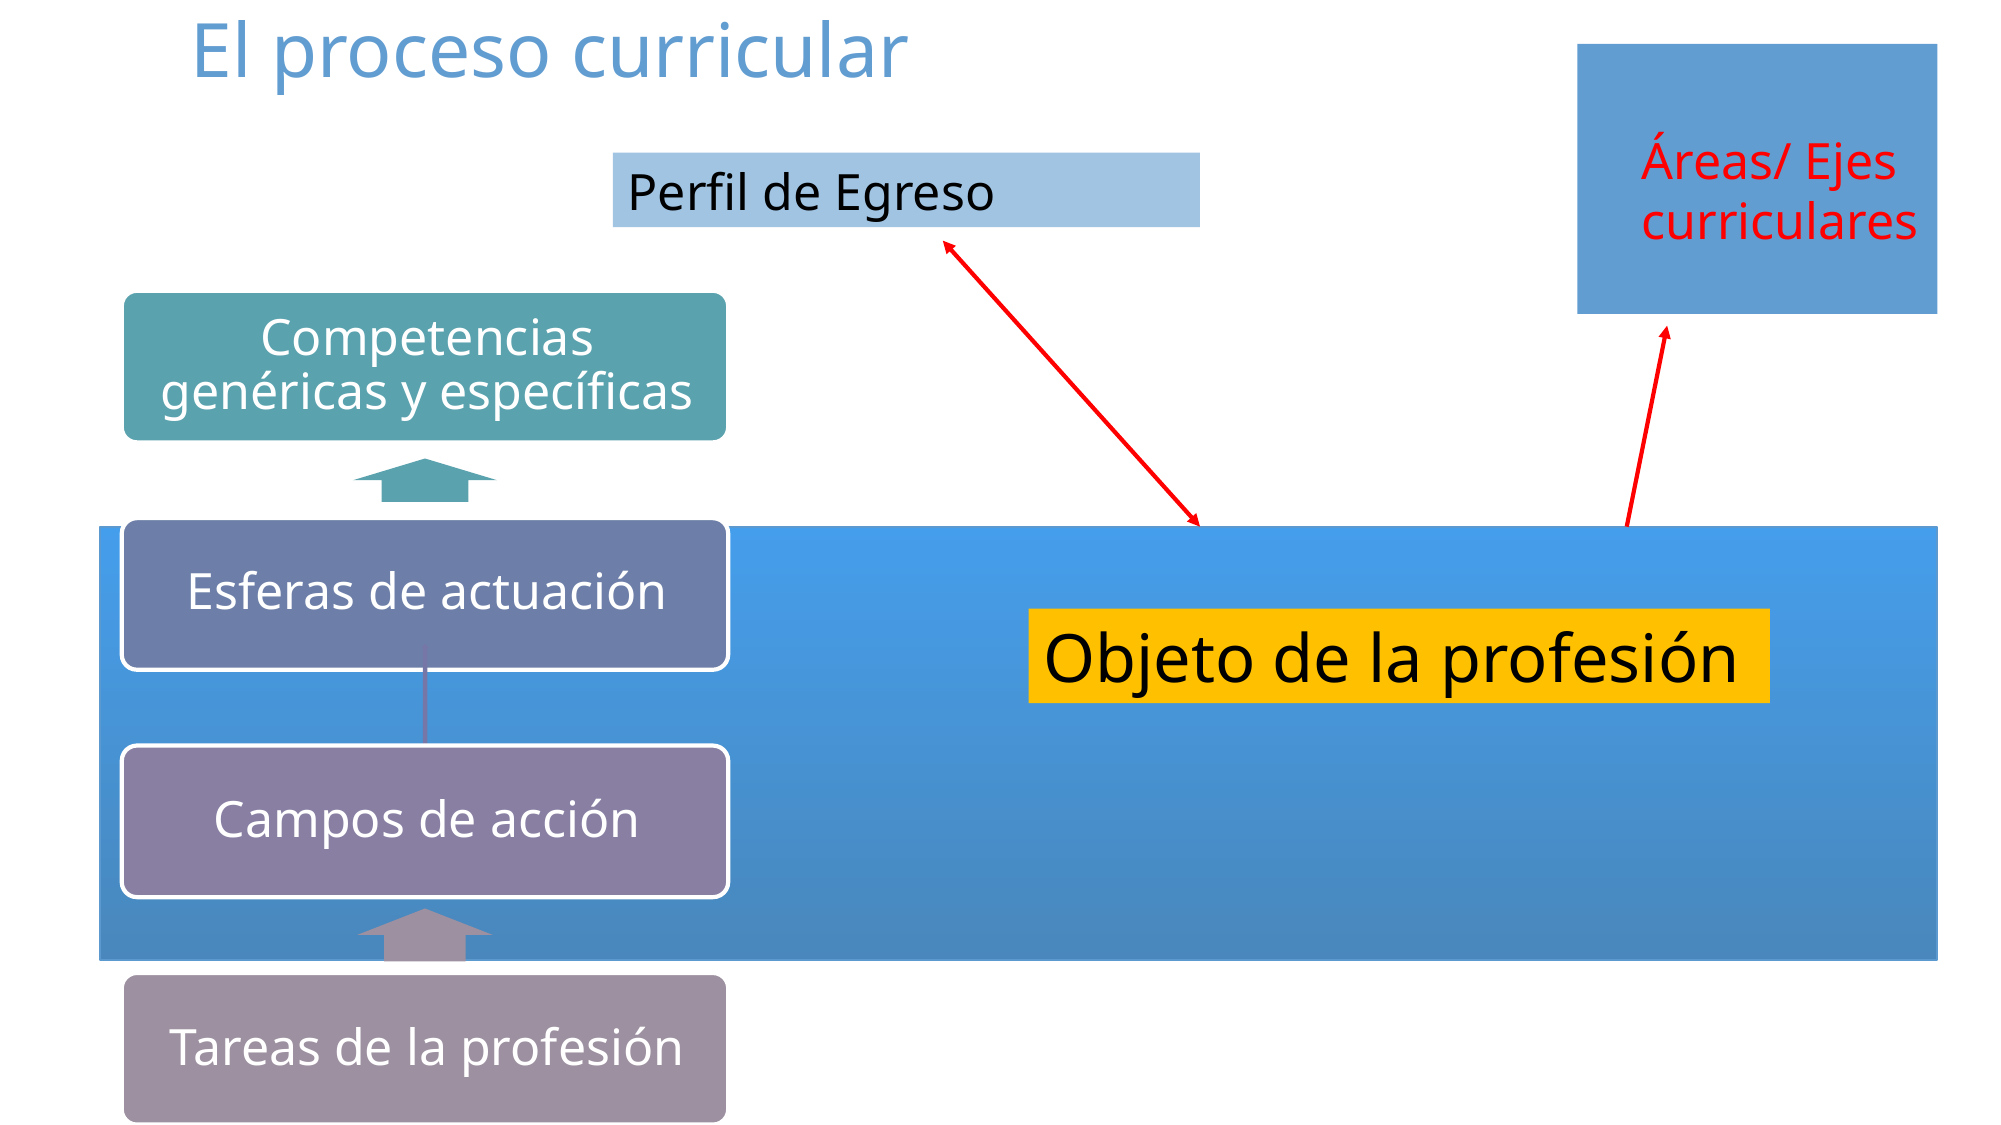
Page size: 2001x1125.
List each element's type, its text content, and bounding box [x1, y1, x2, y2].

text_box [1626, 325, 1668, 528]
text_box Perfil de Egreso [612, 152, 1200, 228]
text_box [1334, 526, 1938, 961]
title El proceso curricular [156, 2, 1580, 191]
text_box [0, 289, 1334, 1125]
text_box Áreas/ Ejes curriculares [1626, 122, 1938, 257]
text_box Objeto de la profesión [1334, 608, 1770, 704]
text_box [942, 240, 1201, 528]
